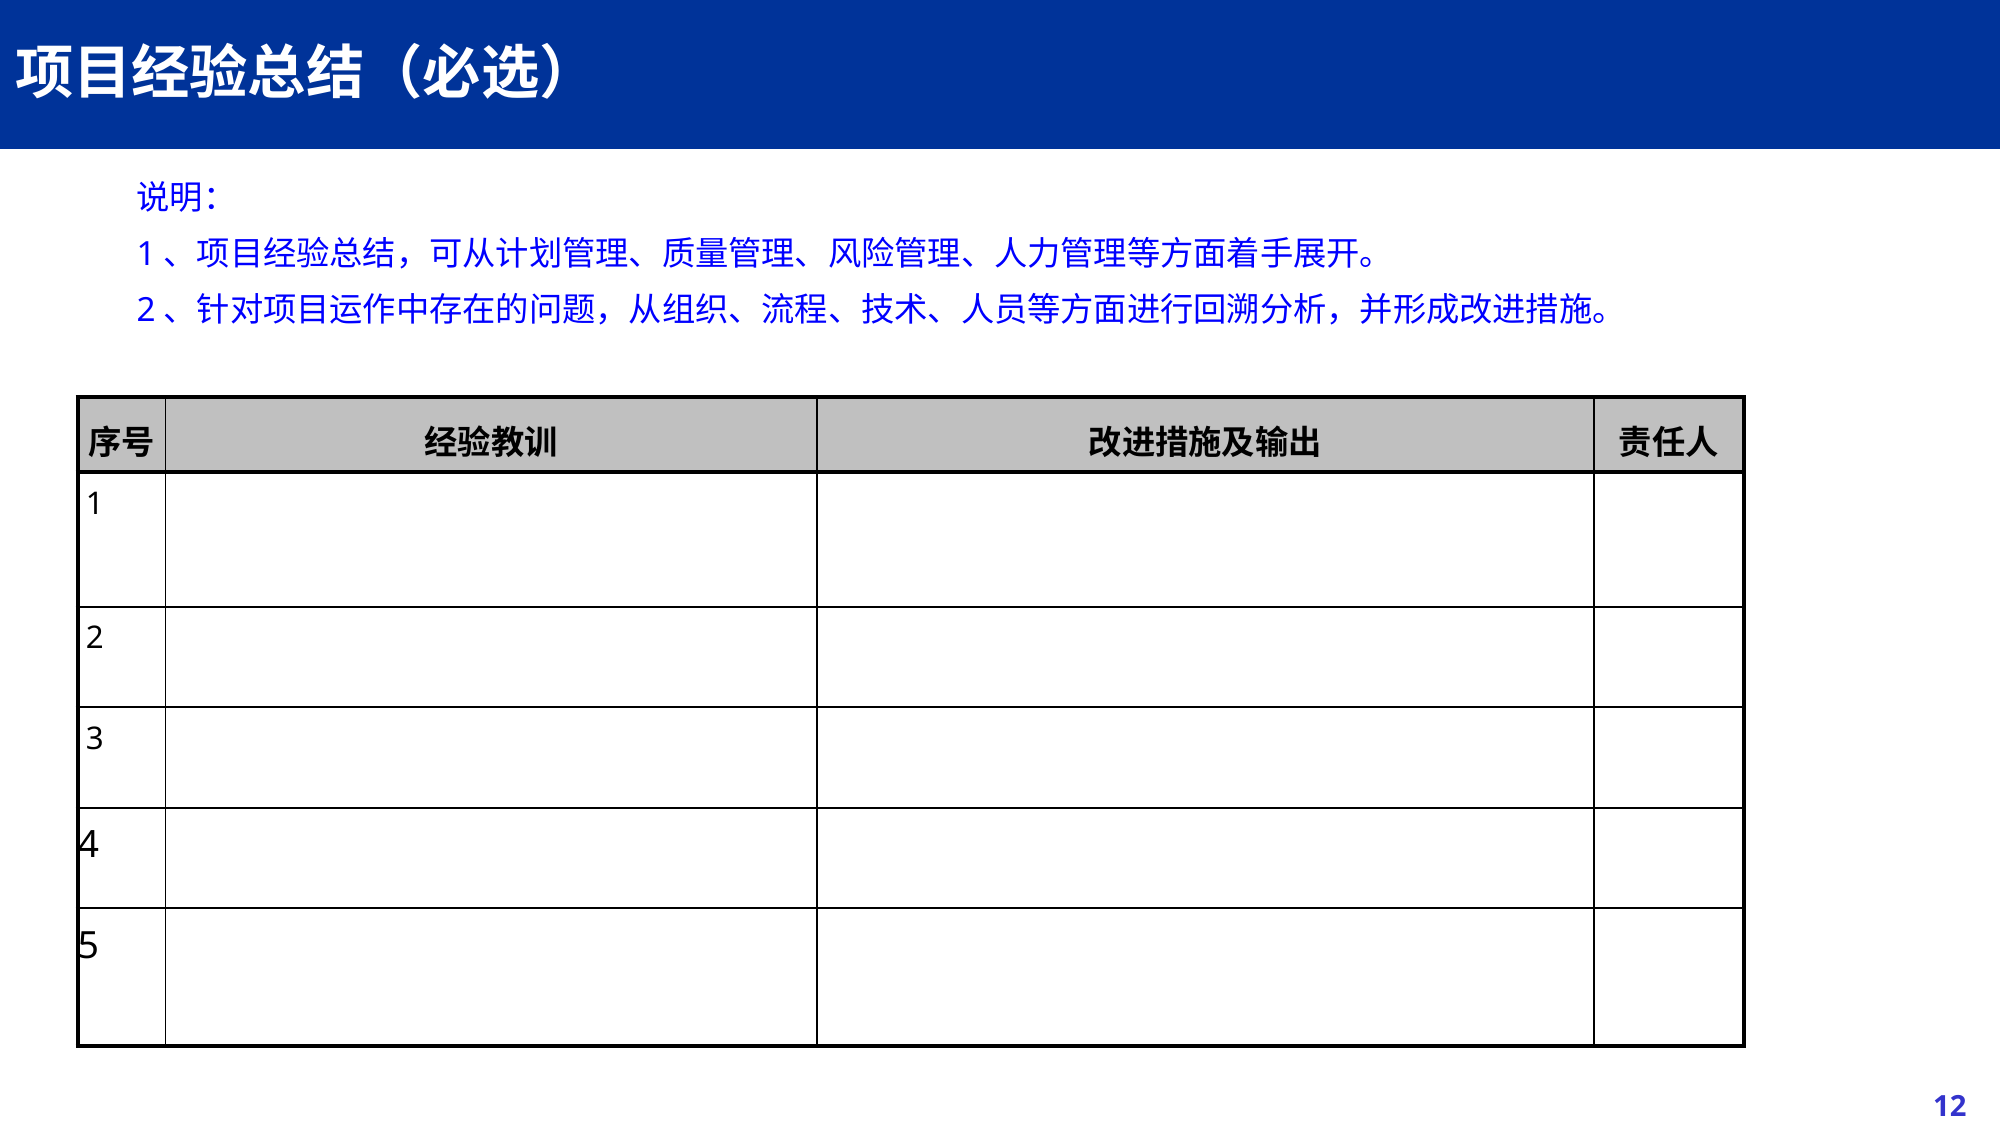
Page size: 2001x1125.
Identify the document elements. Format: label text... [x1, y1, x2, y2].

table_cell [818, 708, 1593, 807]
table_header 改进措施及输出 [818, 399, 1593, 470]
title 项目经验总结（必选） [0, 0, 2000, 145]
table_cell [166, 474, 816, 606]
table_cell [1595, 708, 1742, 807]
text_box 说明： 1、项目经验总结，可从计划管理、质量管理、风险管理、人力管理等方面着手展开。 2、针对项目运作中存在的问题，从组织、流程、技术、人员等方面进行回溯分析，并形成改进措施。 [85, 152, 1691, 336]
table_cell [818, 909, 1593, 1044]
table_cell [166, 909, 816, 1044]
table_cell 5 [80, 909, 165, 1044]
table_cell [1595, 909, 1742, 1044]
table_cell [166, 809, 816, 907]
table_cell 1 [80, 474, 165, 606]
table_cell 3 [80, 708, 165, 807]
table_cell [1595, 809, 1742, 907]
table_cell [166, 608, 816, 706]
table_cell [818, 474, 1593, 606]
table_cell [1595, 608, 1742, 706]
table_cell [818, 608, 1593, 706]
table_cell 4 [80, 809, 165, 907]
table_cell [166, 708, 816, 807]
table_header 经验教训 [166, 399, 816, 470]
table_header 序号 [80, 399, 165, 470]
table_cell 2 [80, 608, 165, 706]
table_header 责任人 [1595, 399, 1742, 470]
table_cell [1595, 474, 1742, 606]
table_cell [818, 809, 1593, 907]
